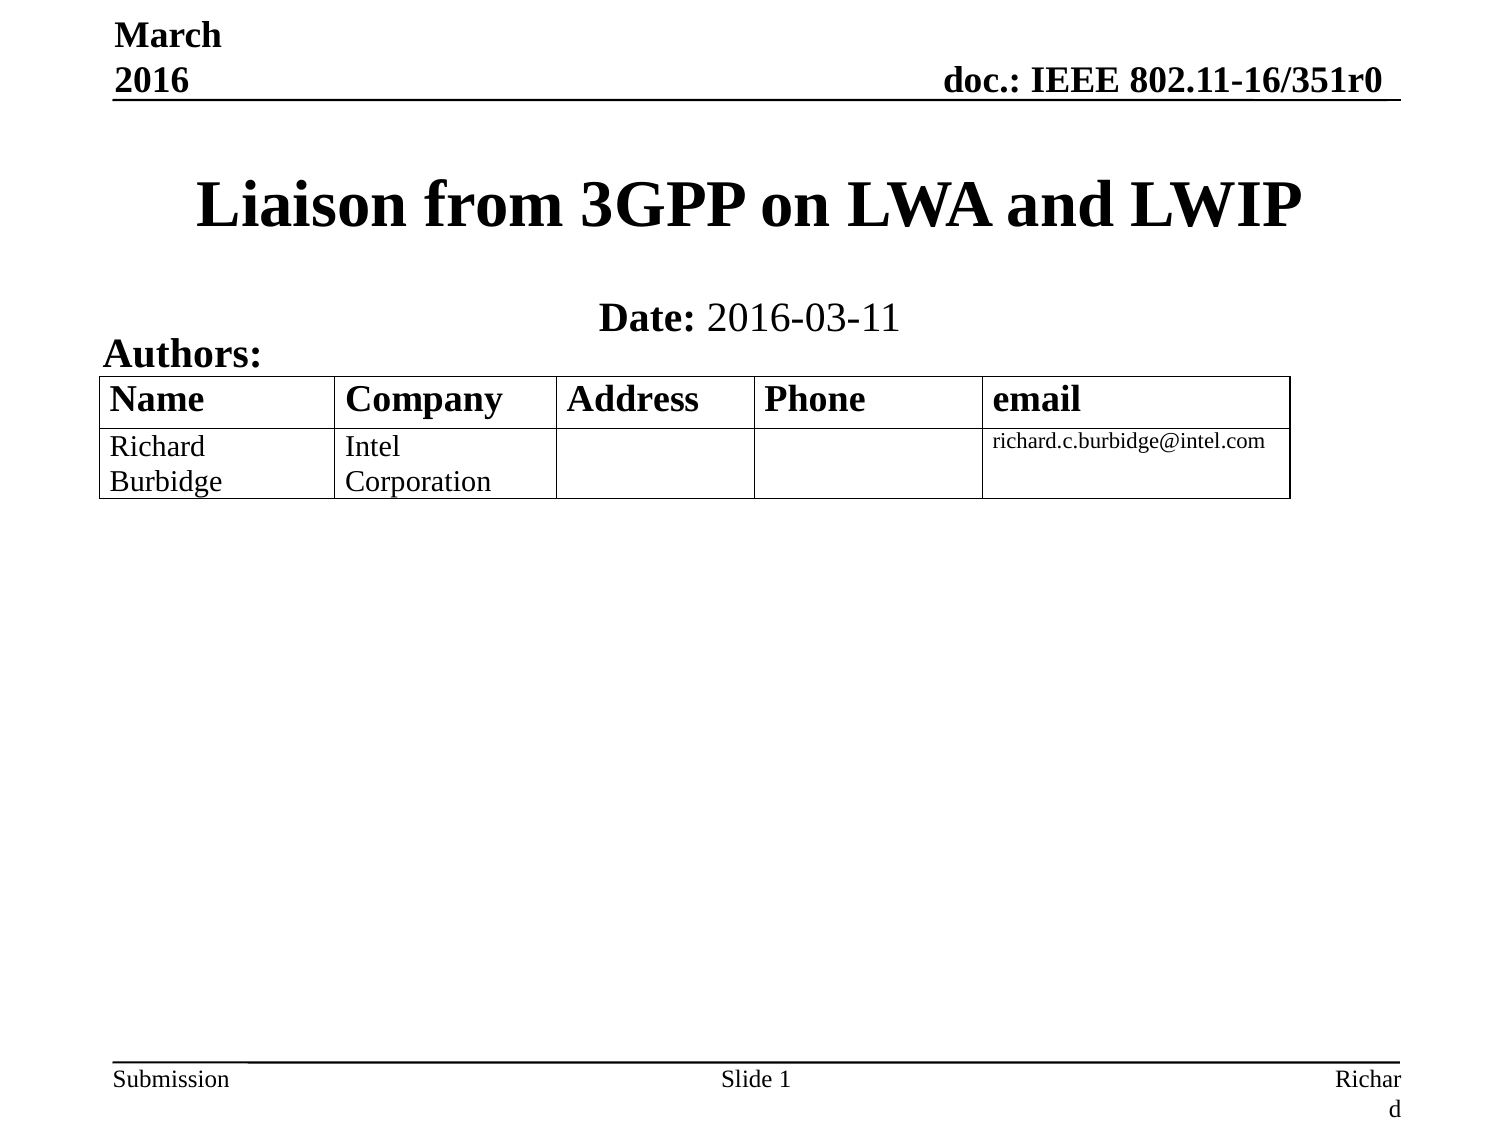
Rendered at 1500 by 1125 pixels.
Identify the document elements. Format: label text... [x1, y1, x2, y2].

slide_number Slide 1 [712, 1061, 800, 1093]
list Date: 2016-03-11 [112, 287, 1388, 351]
text_box Authors: [87, 318, 325, 374]
title Liaison from 3GPP on LWA and LWIP [112, 112, 1388, 287]
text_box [84, 375, 1320, 791]
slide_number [114, 54, 272, 101]
footer Richard Burbidge, Intel Corporation [1324, 1061, 1402, 1093]
